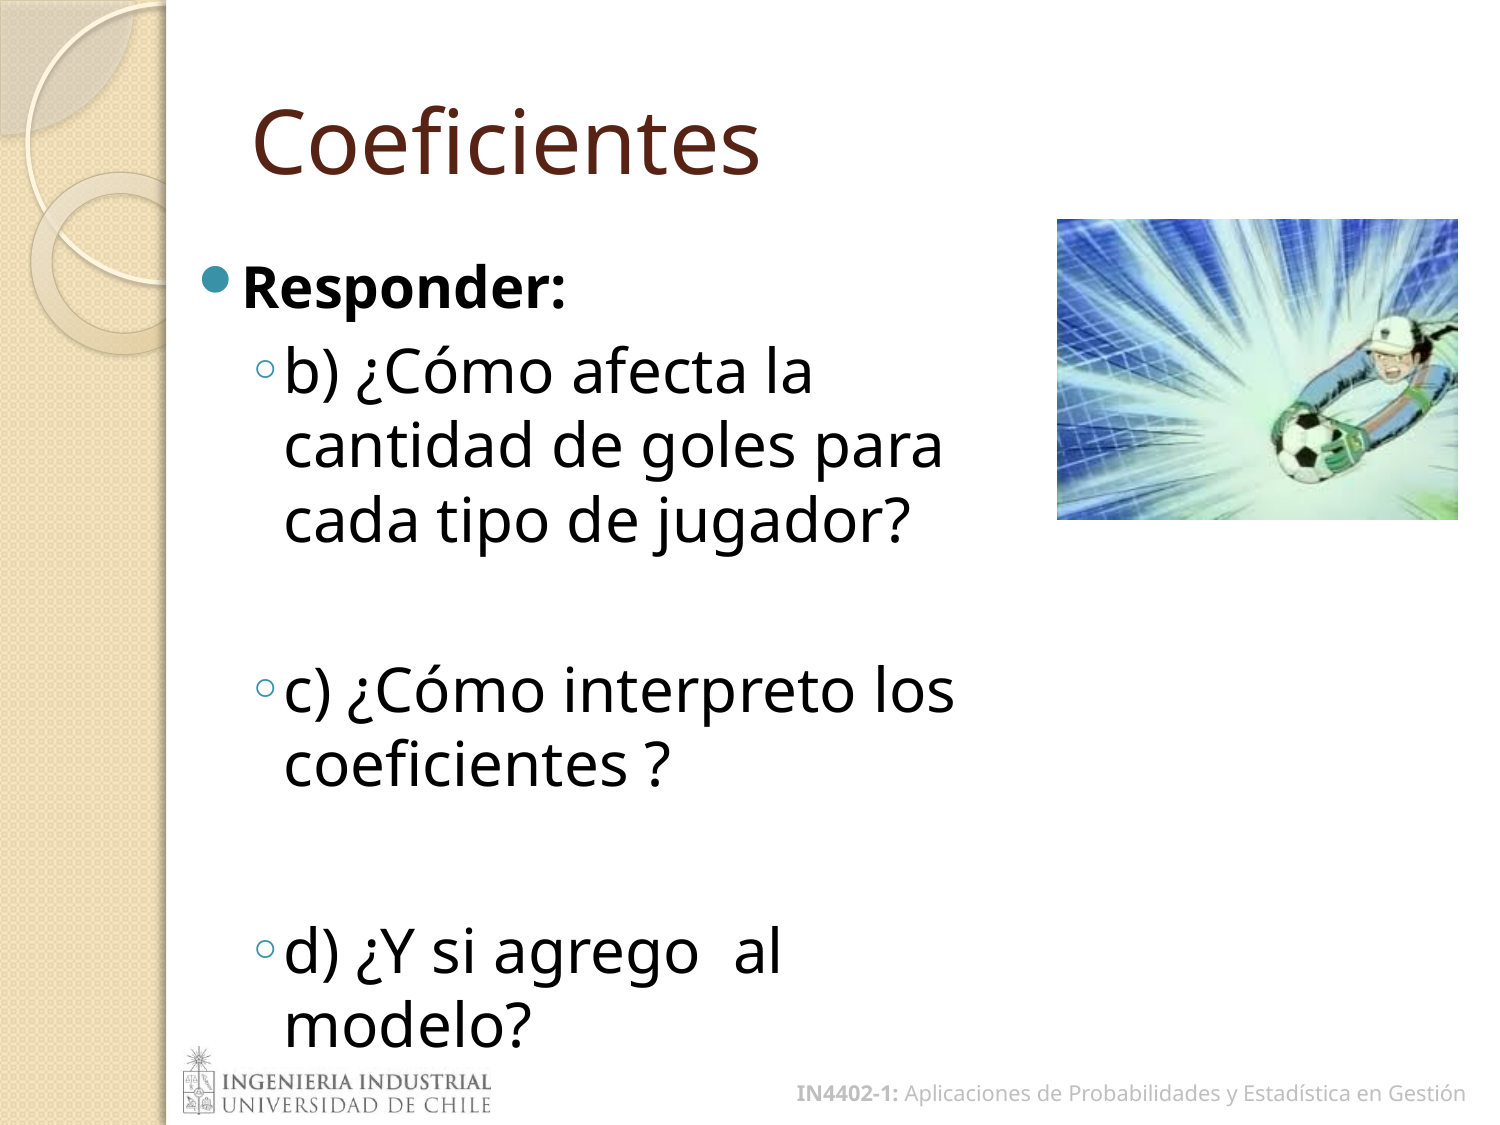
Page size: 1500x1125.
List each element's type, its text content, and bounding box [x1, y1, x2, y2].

title Coeficientes [235, 45, 1466, 233]
picture [1056, 219, 1458, 521]
picture [183, 1046, 491, 1115]
